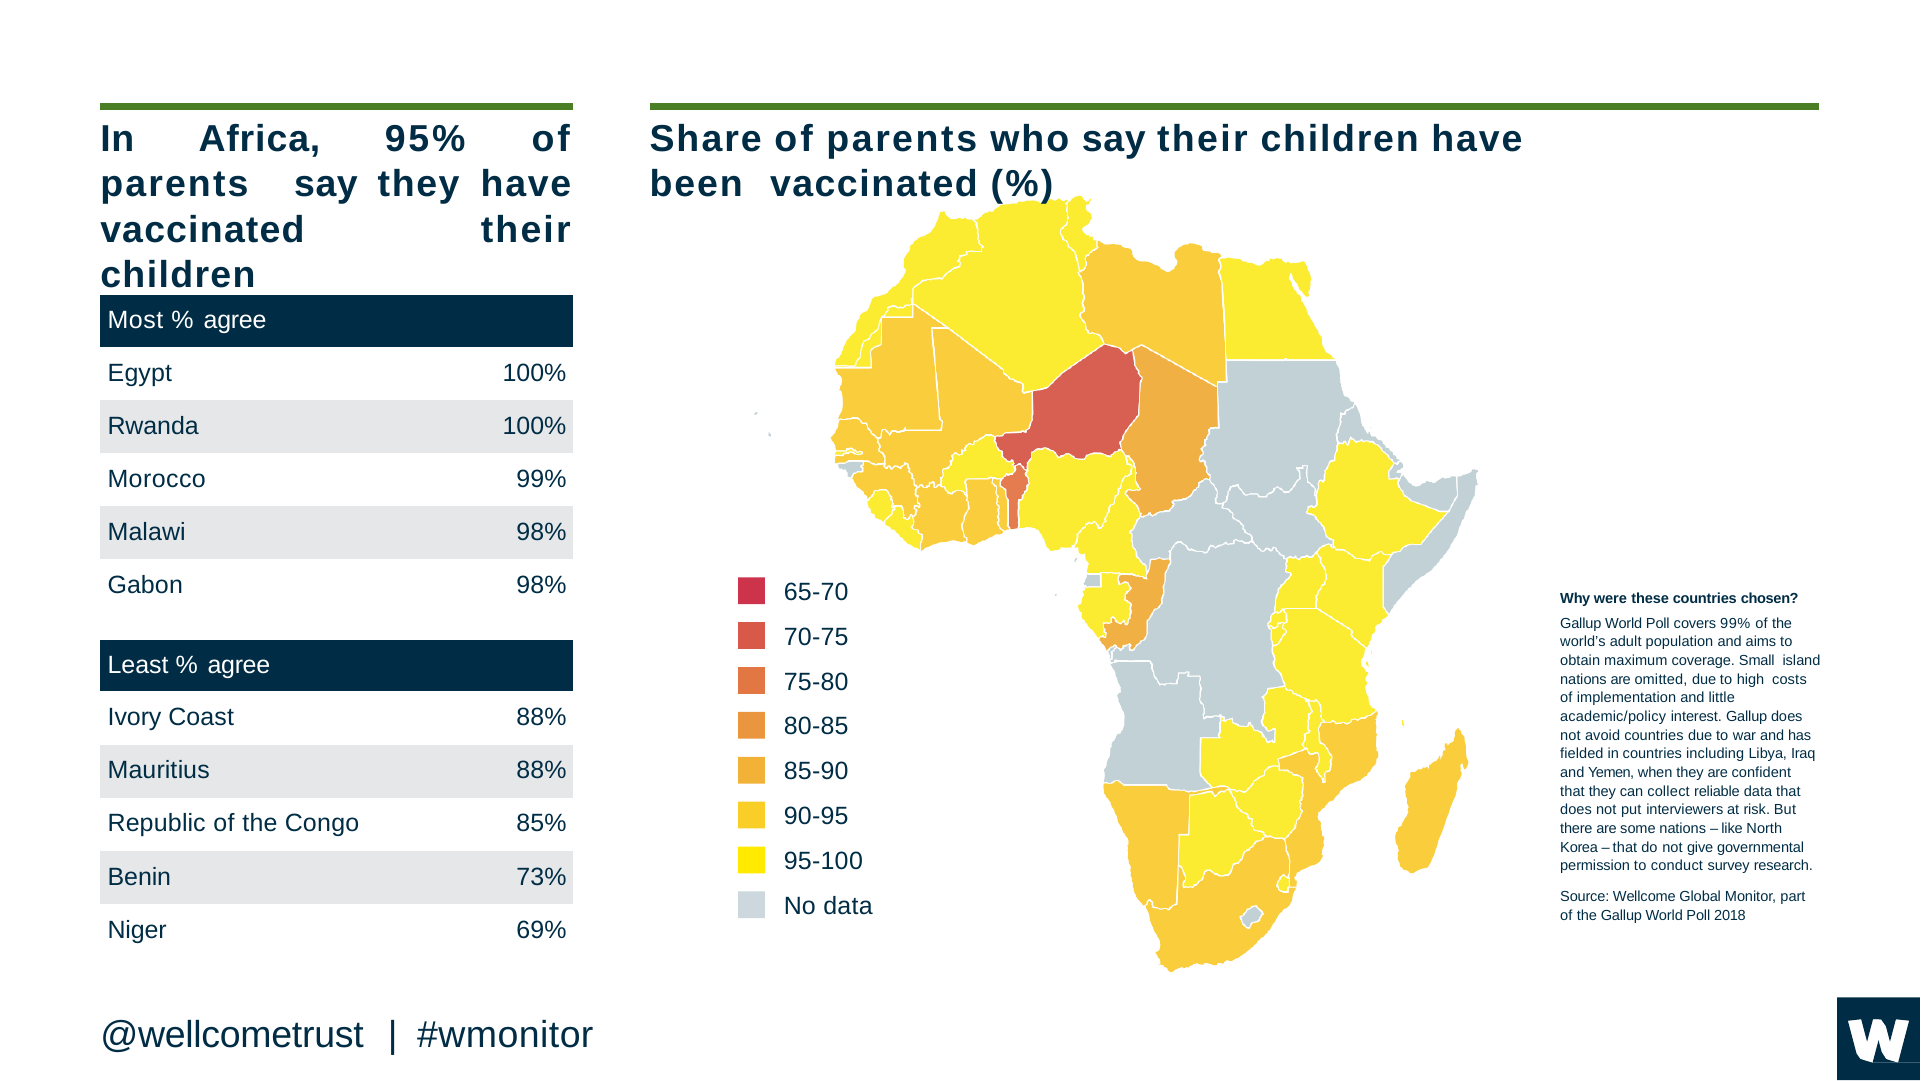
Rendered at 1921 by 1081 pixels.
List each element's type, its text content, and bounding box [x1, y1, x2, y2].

table_cell 69% [436, 904, 573, 946]
table_cell Rwanda [100, 400, 353, 453]
table_cell Mauritius [100, 745, 436, 798]
table_cell Benin [100, 851, 436, 904]
table_cell Republic of the Congo [100, 798, 436, 851]
text_box [738, 577, 765, 605]
table_header [436, 640, 573, 691]
title In Africa, 95% of parents say they have vaccinated their children [98, 112, 574, 296]
table_header Most % agree [100, 295, 353, 347]
text_box 65-70 70-75 75-80 80-85 85-90 90-95 95-100 No data [781, 558, 875, 920]
table_cell 98% [353, 506, 573, 559]
table_cell Niger [100, 904, 436, 946]
text_box [738, 756, 765, 784]
table_cell Gabon [100, 559, 353, 601]
text_box [738, 801, 765, 829]
table_cell 99% [353, 453, 573, 506]
text_box [738, 891, 765, 919]
table_cell 88% [436, 691, 573, 745]
table_cell 73% [436, 851, 573, 904]
text_box Why were these countries chosen? Gallup World Poll covers 99% of the world’s adult population and aims to obtain maximum coverage. Small island nations are omitted, due to high costs of implementation and little academic/policy interest. Gallup does not avoid countries due to war and has fielded in countries including Libya, Iraq and Yemen, when they are confident that they can collect reliable data that does not put interviewers at risk. But there are some nations – like North Korea – that do not give governmental permission to conduct survey research. Source: Wellcome Global Monitor, part of the Gallup World Poll 2018 [1558, 579, 1822, 923]
text_box [738, 667, 765, 694]
text_box [738, 711, 765, 739]
table_cell 100% [353, 347, 573, 400]
table_cell Morocco [100, 453, 353, 506]
text_box Share of parents who say their children have been vaccinated (%) [647, 112, 1625, 205]
table_cell 85% [436, 798, 573, 851]
footer @wellcometrust | #wmonitor [98, 1010, 596, 1081]
table_cell Ivory Coast [100, 691, 436, 745]
text_box [738, 846, 765, 874]
table_cell 98% [353, 559, 573, 601]
table_header [353, 295, 573, 347]
table_cell Malawi [100, 506, 353, 559]
table_cell 88% [436, 745, 573, 798]
table_cell 100% [353, 400, 573, 453]
table_cell Egypt [100, 347, 353, 400]
table_header Least % agree [100, 640, 436, 691]
text_box [828, 205, 1479, 974]
text_box [738, 622, 765, 649]
